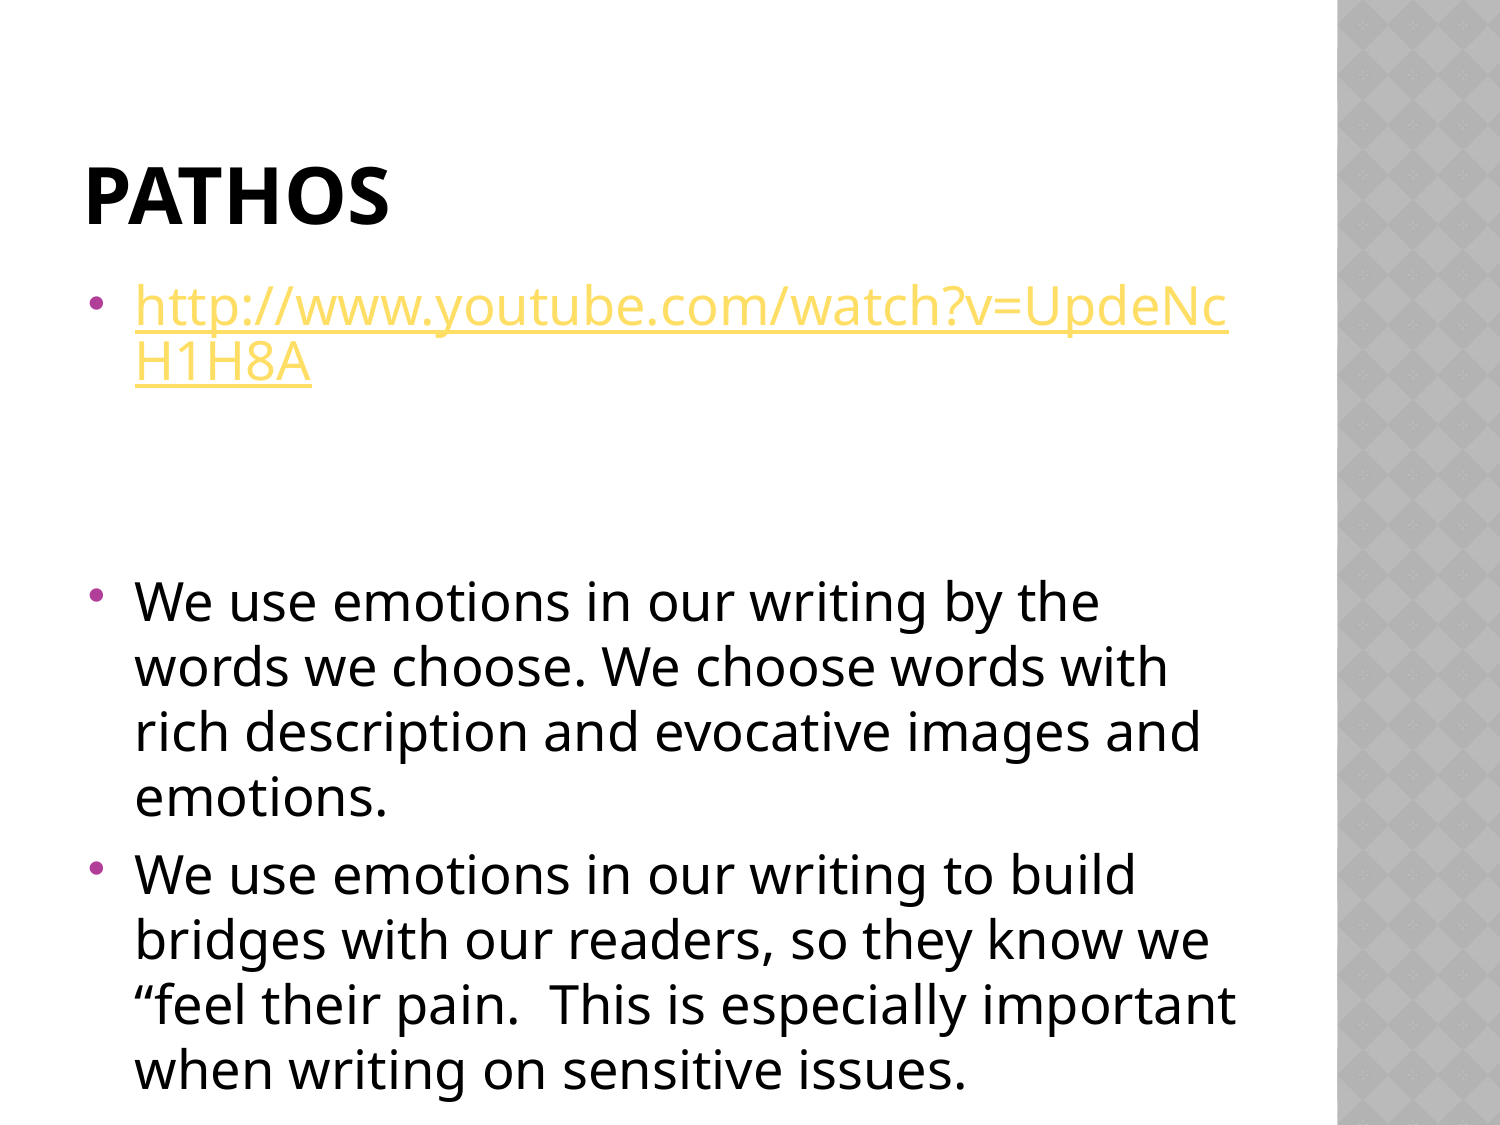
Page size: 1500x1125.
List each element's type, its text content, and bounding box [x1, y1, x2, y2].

title Pathos [75, 52, 1263, 240]
list http://www.youtube.com/watch?v=UpdeNcH1H8A We use emotions in our writing by the words we choose. We choose words with rich description and evocative images and emotions. We use emotions in our writing to build bridges with our readers, so they know we “feel their pain. This is especially important when writing on sensitive issues. [75, 264, 1263, 1059]
